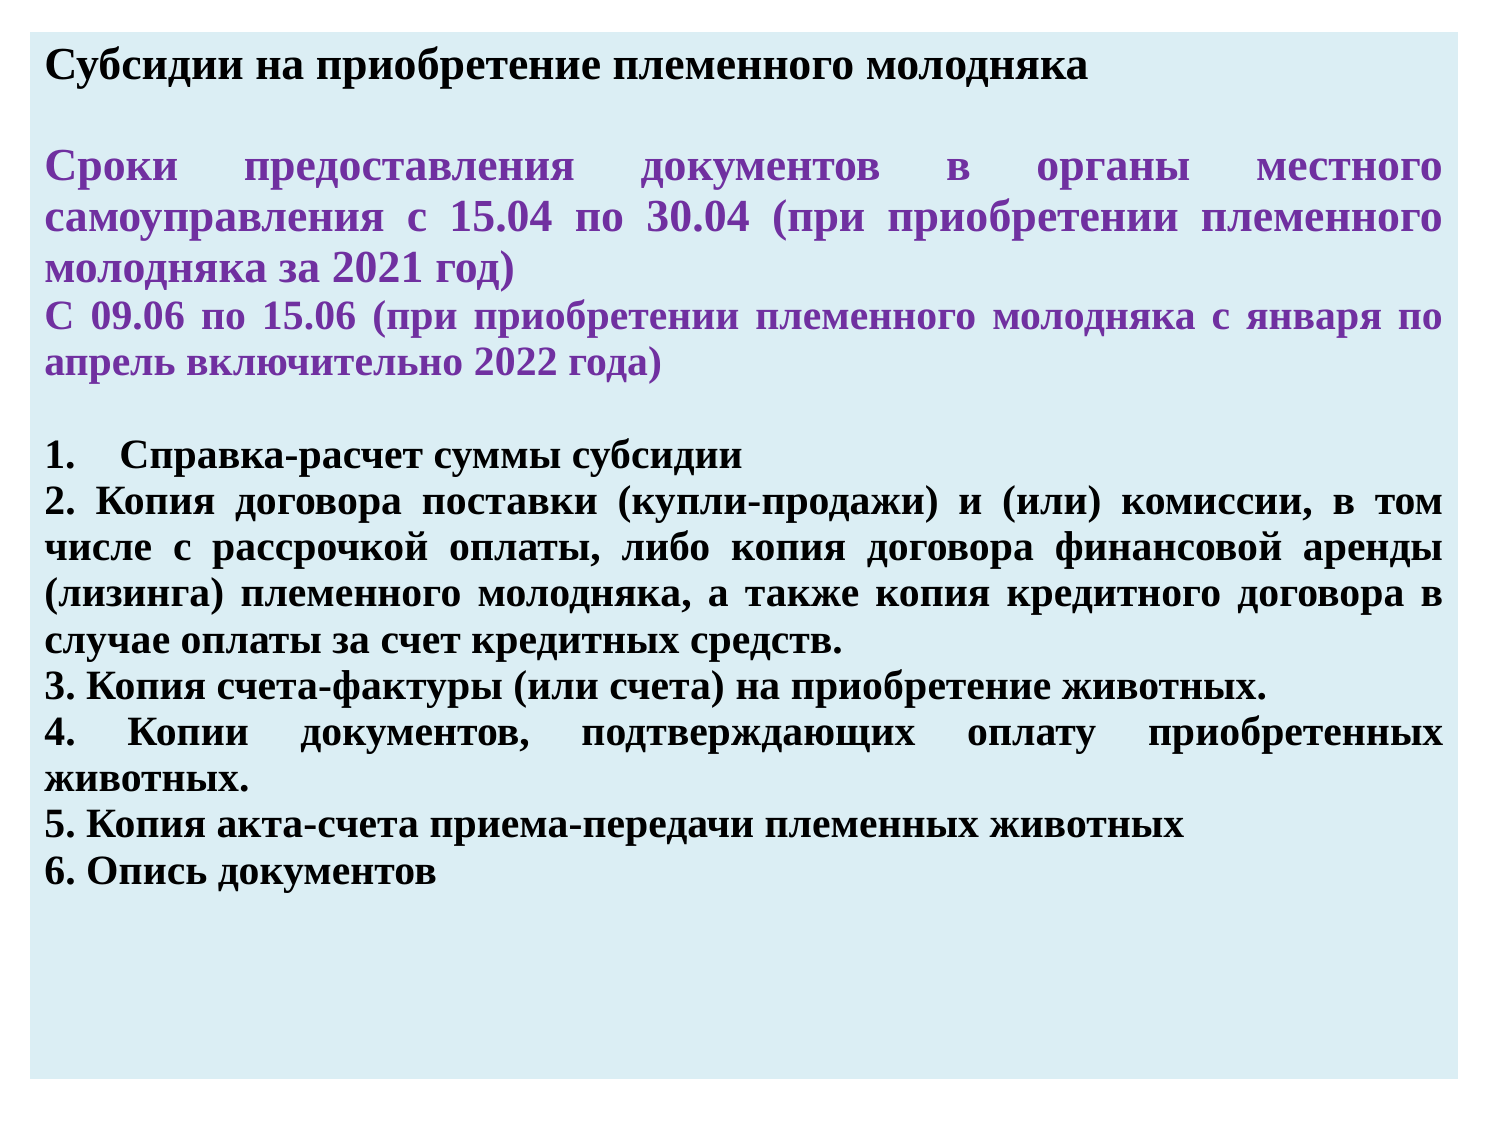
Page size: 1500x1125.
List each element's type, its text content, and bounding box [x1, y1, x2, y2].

table_header Субсидии на приобретение племенного молодняка Сроки предоставления документов в органы местного самоуправления с 15.04 по 30.04 (при приобретении племенного молодняка за 2021 год) С 09.06 по 15.06 (при приобретении племенного молодняка с января по апрель включительно 2022 года) Справка-расчет суммы субсидии 2. Копия договора поставки (купли-продажи) и (или) комиссии, в том числе с рассрочкой оплаты, либо копия договора финансовой аренды (лизинга) племенного молодняка, а также копия кредитного договора в случае оплаты за счет кредитных средств. 3. Копия счета-фактуры (или счета) на приобретение животных. 4. Копии документов, подтверждающих оплату приобретенных животных. 5. Копия акта-счета приема-передачи племенных животных 6. Опись документов [30, 32, 1458, 1079]
